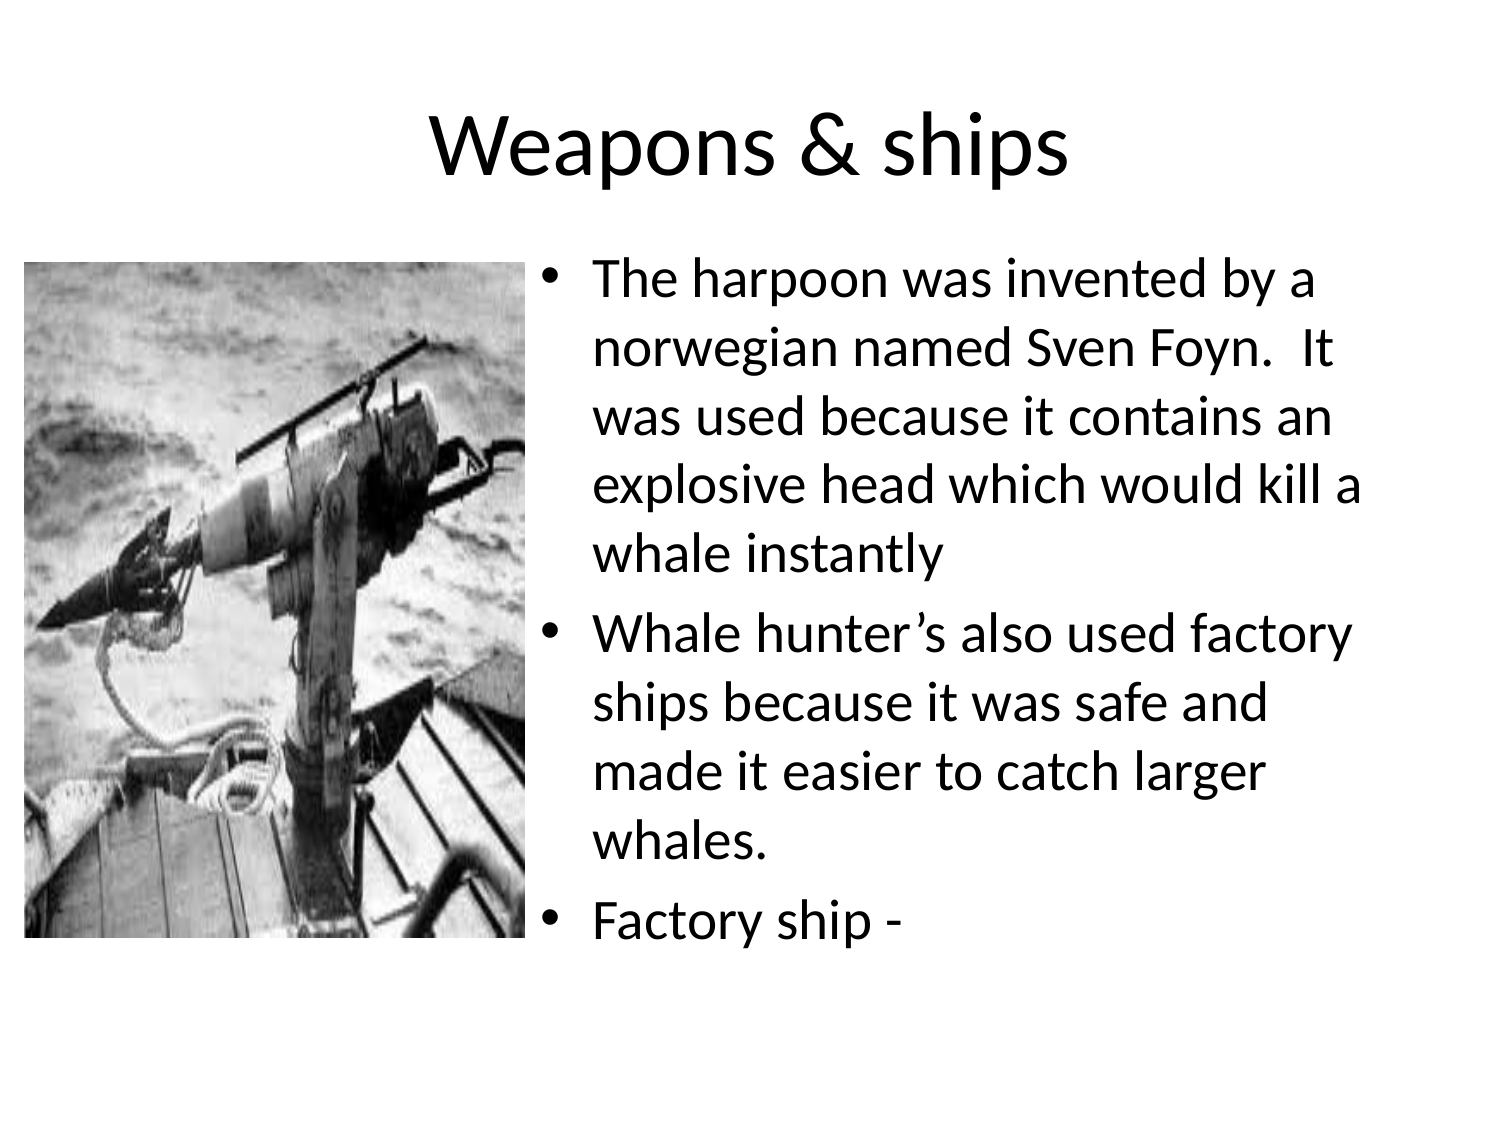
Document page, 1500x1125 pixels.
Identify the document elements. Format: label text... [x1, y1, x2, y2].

list The harpoon was invented by a norwegian named Sven Foyn. It was used because it contains an explosive head which would kill a whale instantly Whale hunter’s also used factory ships because it was safe and made it easier to catch larger whales. Factory ship - [525, 232, 1425, 1125]
title Weapons & ships [75, 45, 1425, 233]
picture [24, 262, 526, 938]
